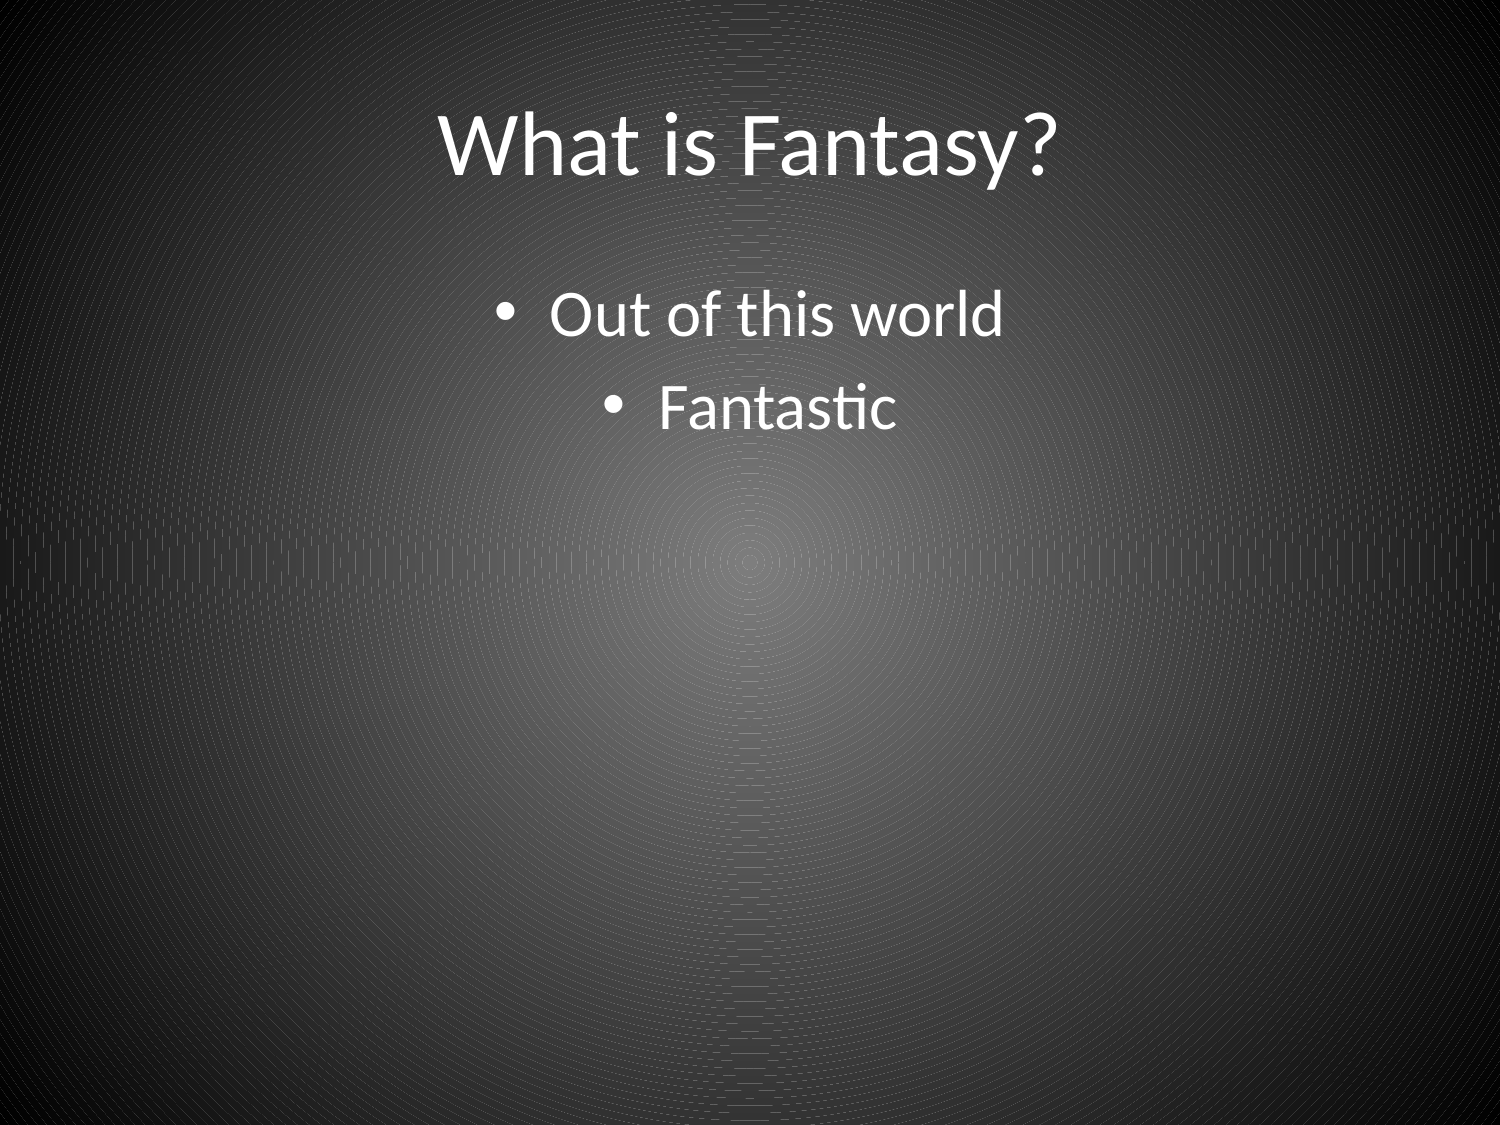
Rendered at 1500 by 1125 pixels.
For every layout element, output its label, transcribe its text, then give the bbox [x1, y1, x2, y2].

title What is Fantasy? [75, 45, 1425, 233]
list Out of this world Fantastic [75, 262, 1425, 1005]
